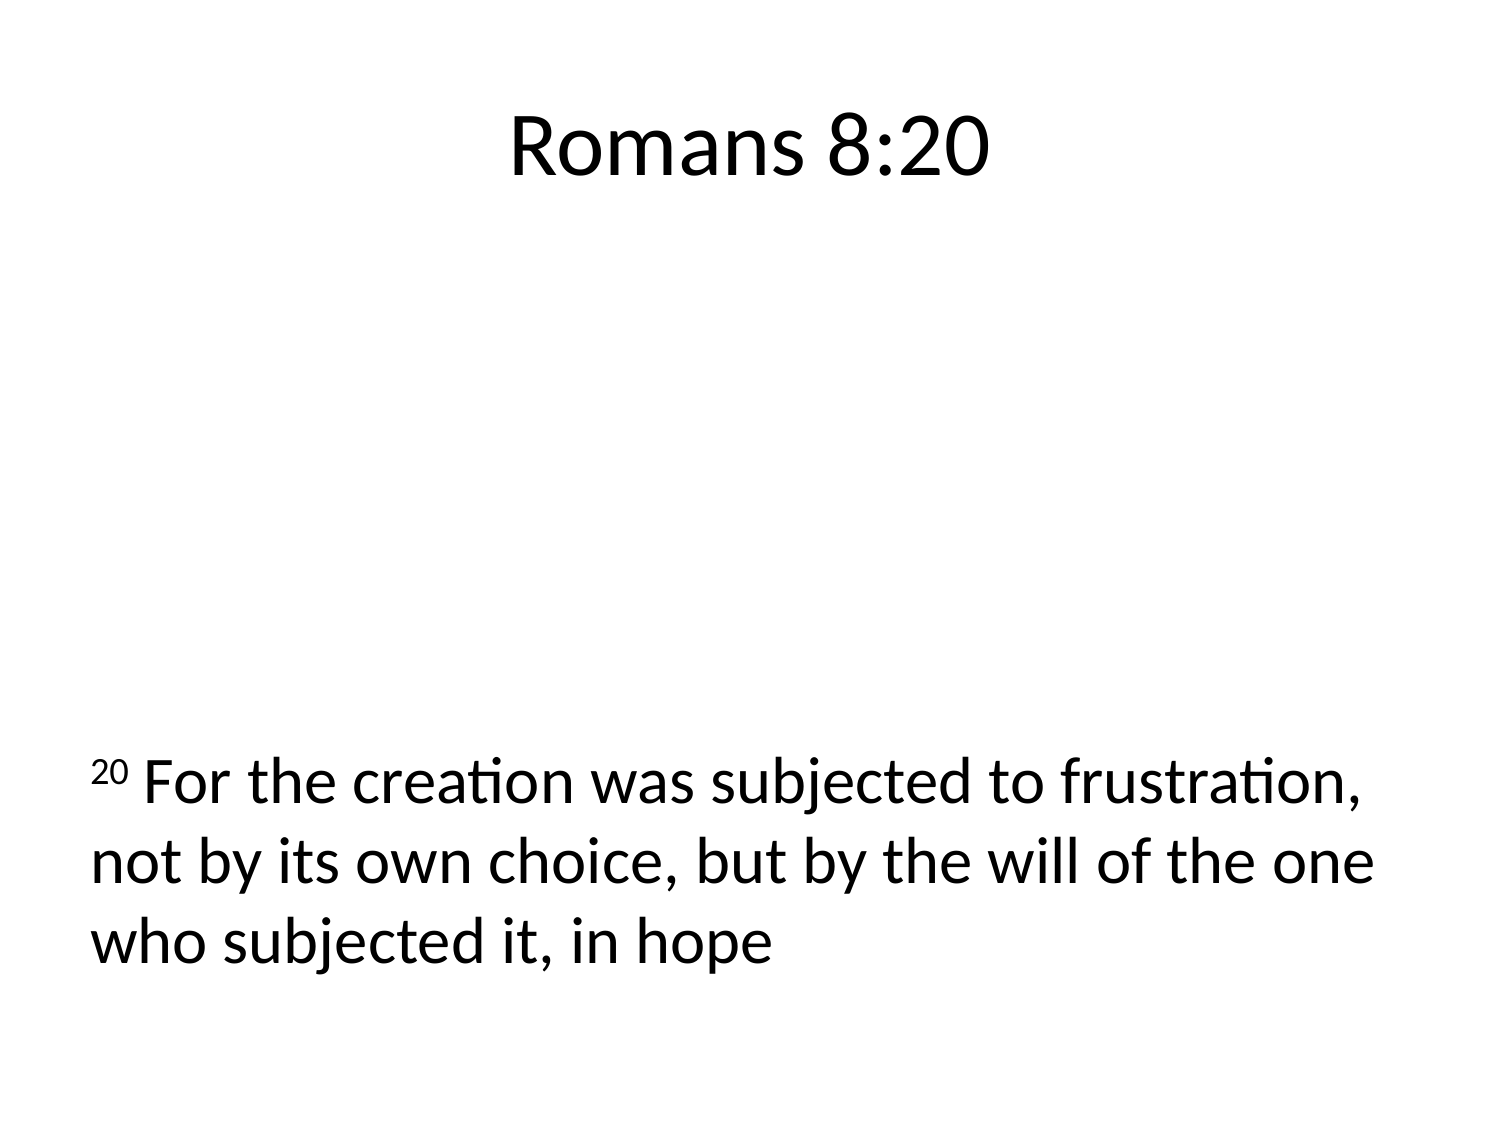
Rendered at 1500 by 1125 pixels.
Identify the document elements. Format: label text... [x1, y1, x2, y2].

title Romans 8:20 [75, 45, 1425, 233]
list 20 For the creation was subjected to frustration, not by its own choice, but by the will of the one who subjected it, in hope [75, 262, 1425, 1005]
